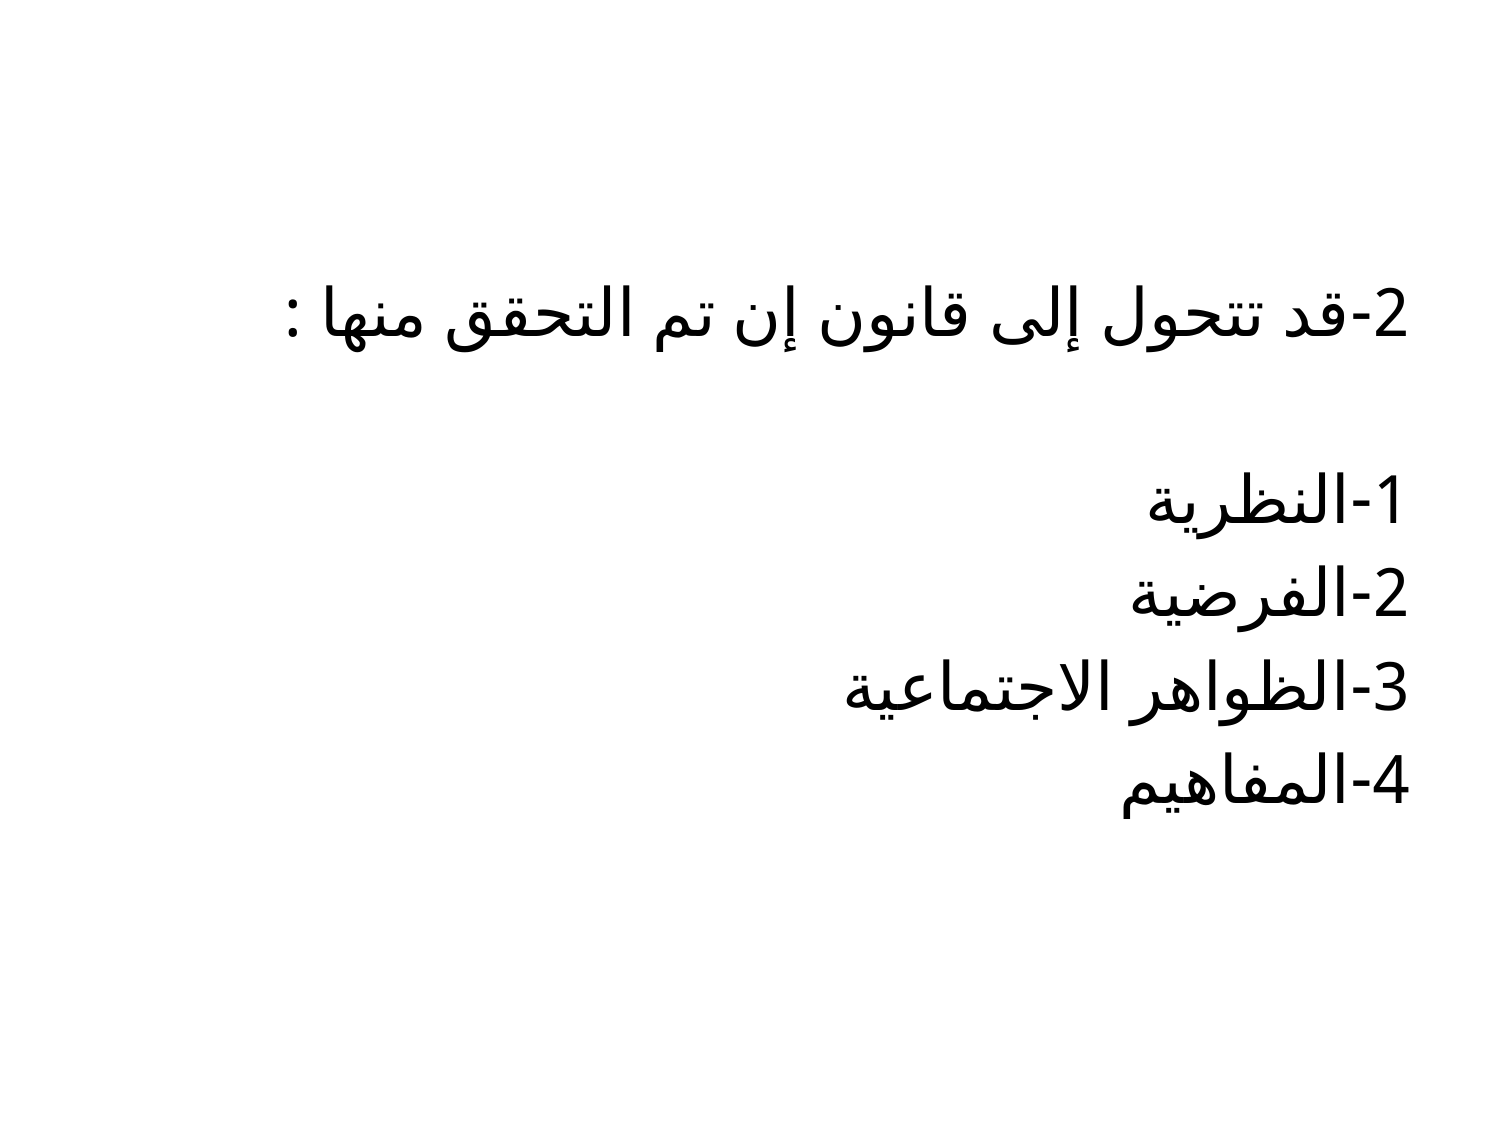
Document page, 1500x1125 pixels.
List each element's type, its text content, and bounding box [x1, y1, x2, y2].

list 2-قد تتحول إلى قانون إن تم التحقق منها : 1-النظرية 2-الفرضية 3-الظواهر الاجتماعية 4-المفاهيم [75, 262, 1425, 1005]
